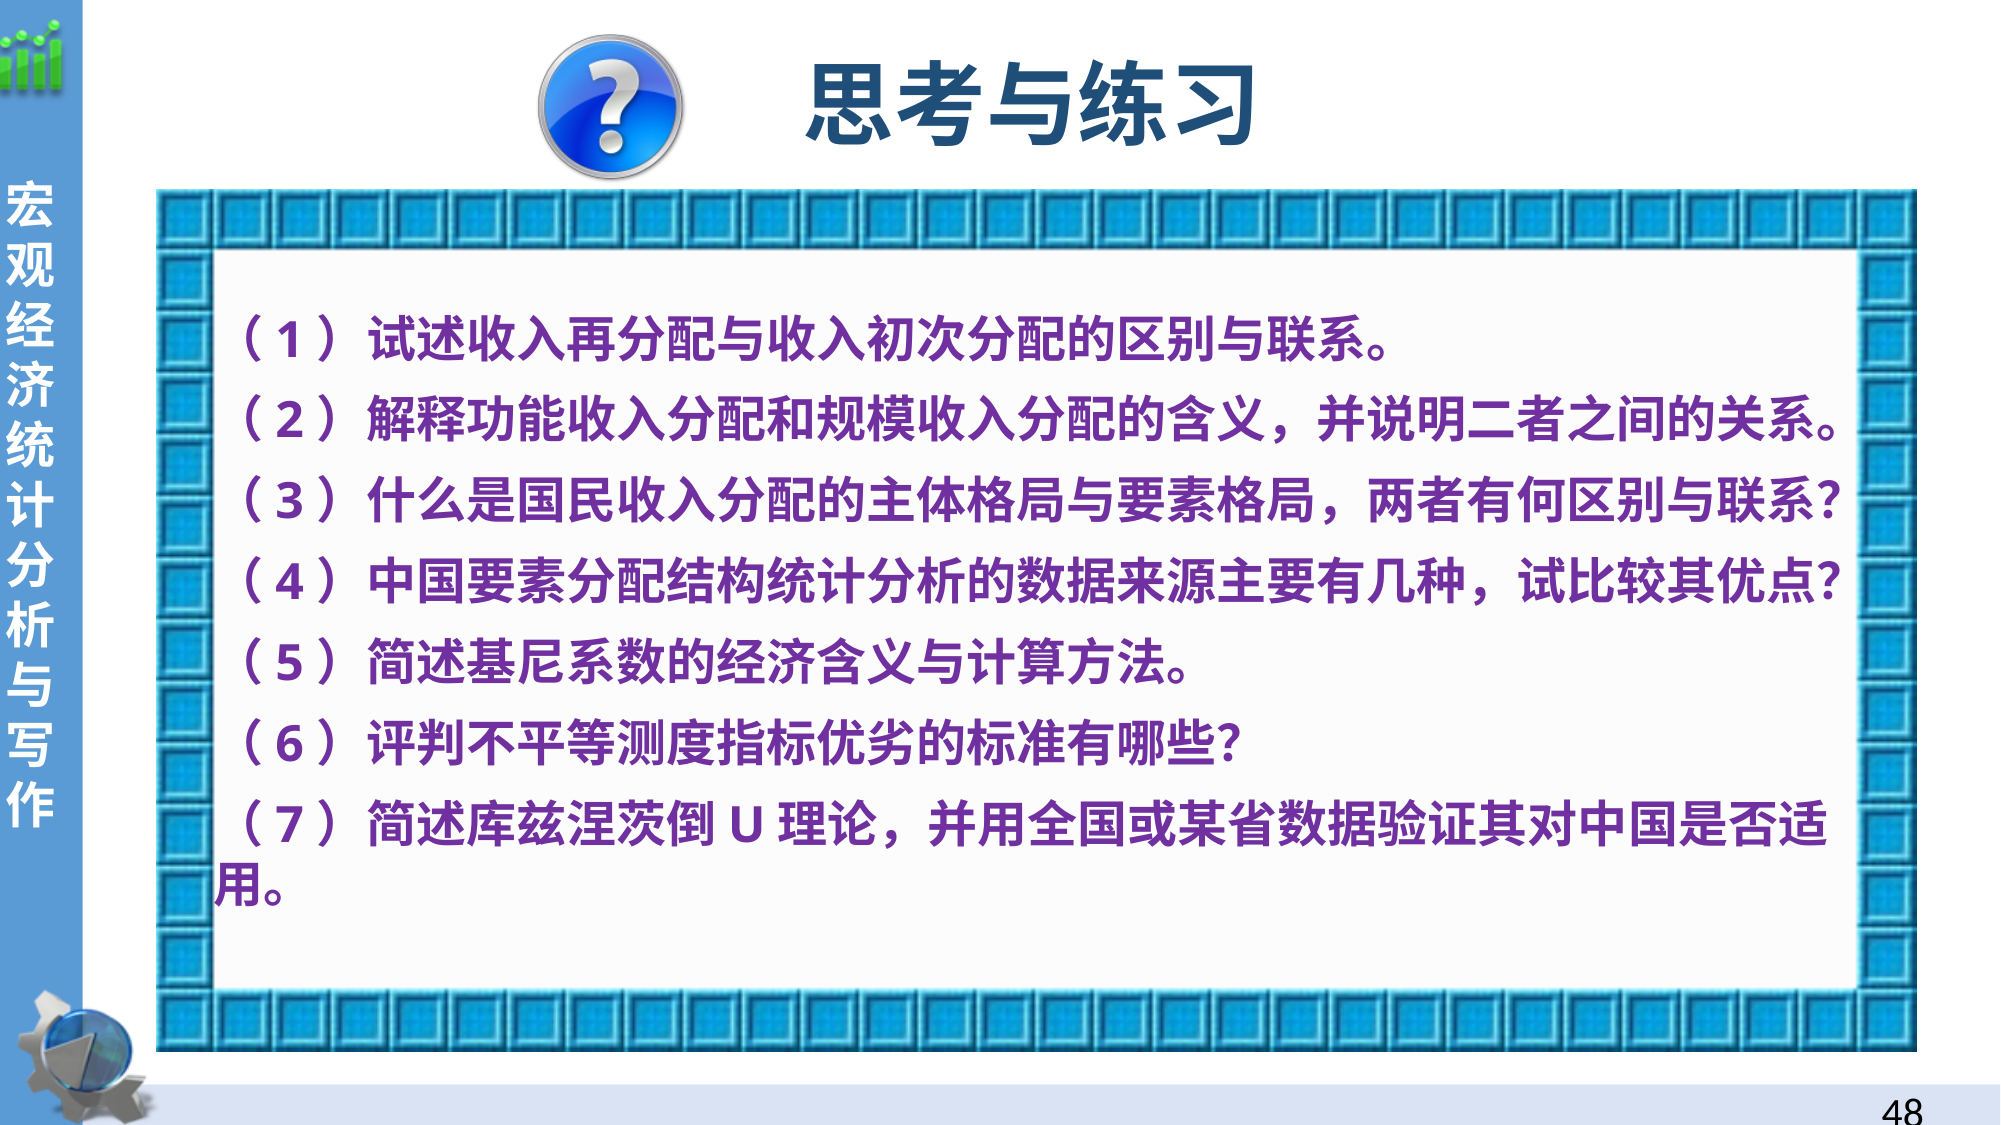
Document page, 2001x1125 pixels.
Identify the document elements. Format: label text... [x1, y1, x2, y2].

title 思考与练习 [220, 0, 1844, 189]
picture [536, 33, 687, 184]
picture [0, 0, 2001, 1125]
text_box 47 [1786, 1085, 1940, 1125]
